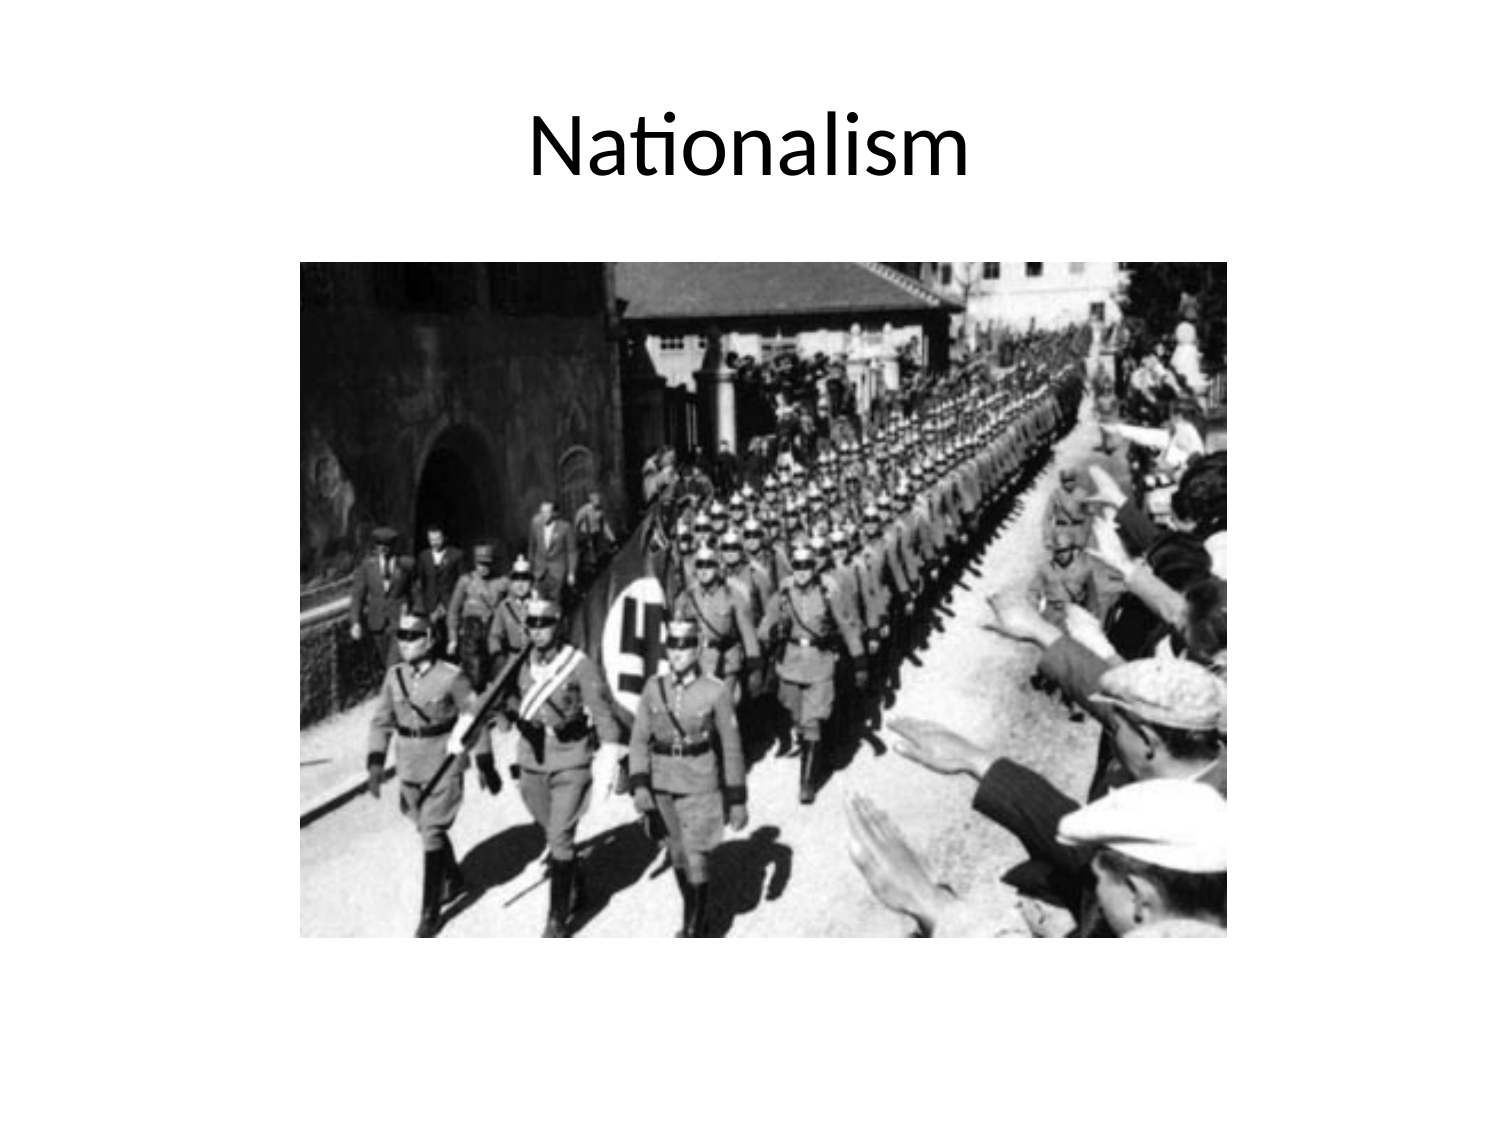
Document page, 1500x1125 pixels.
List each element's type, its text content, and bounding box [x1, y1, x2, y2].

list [299, 262, 1227, 938]
title Nationalism [75, 45, 1425, 233]
